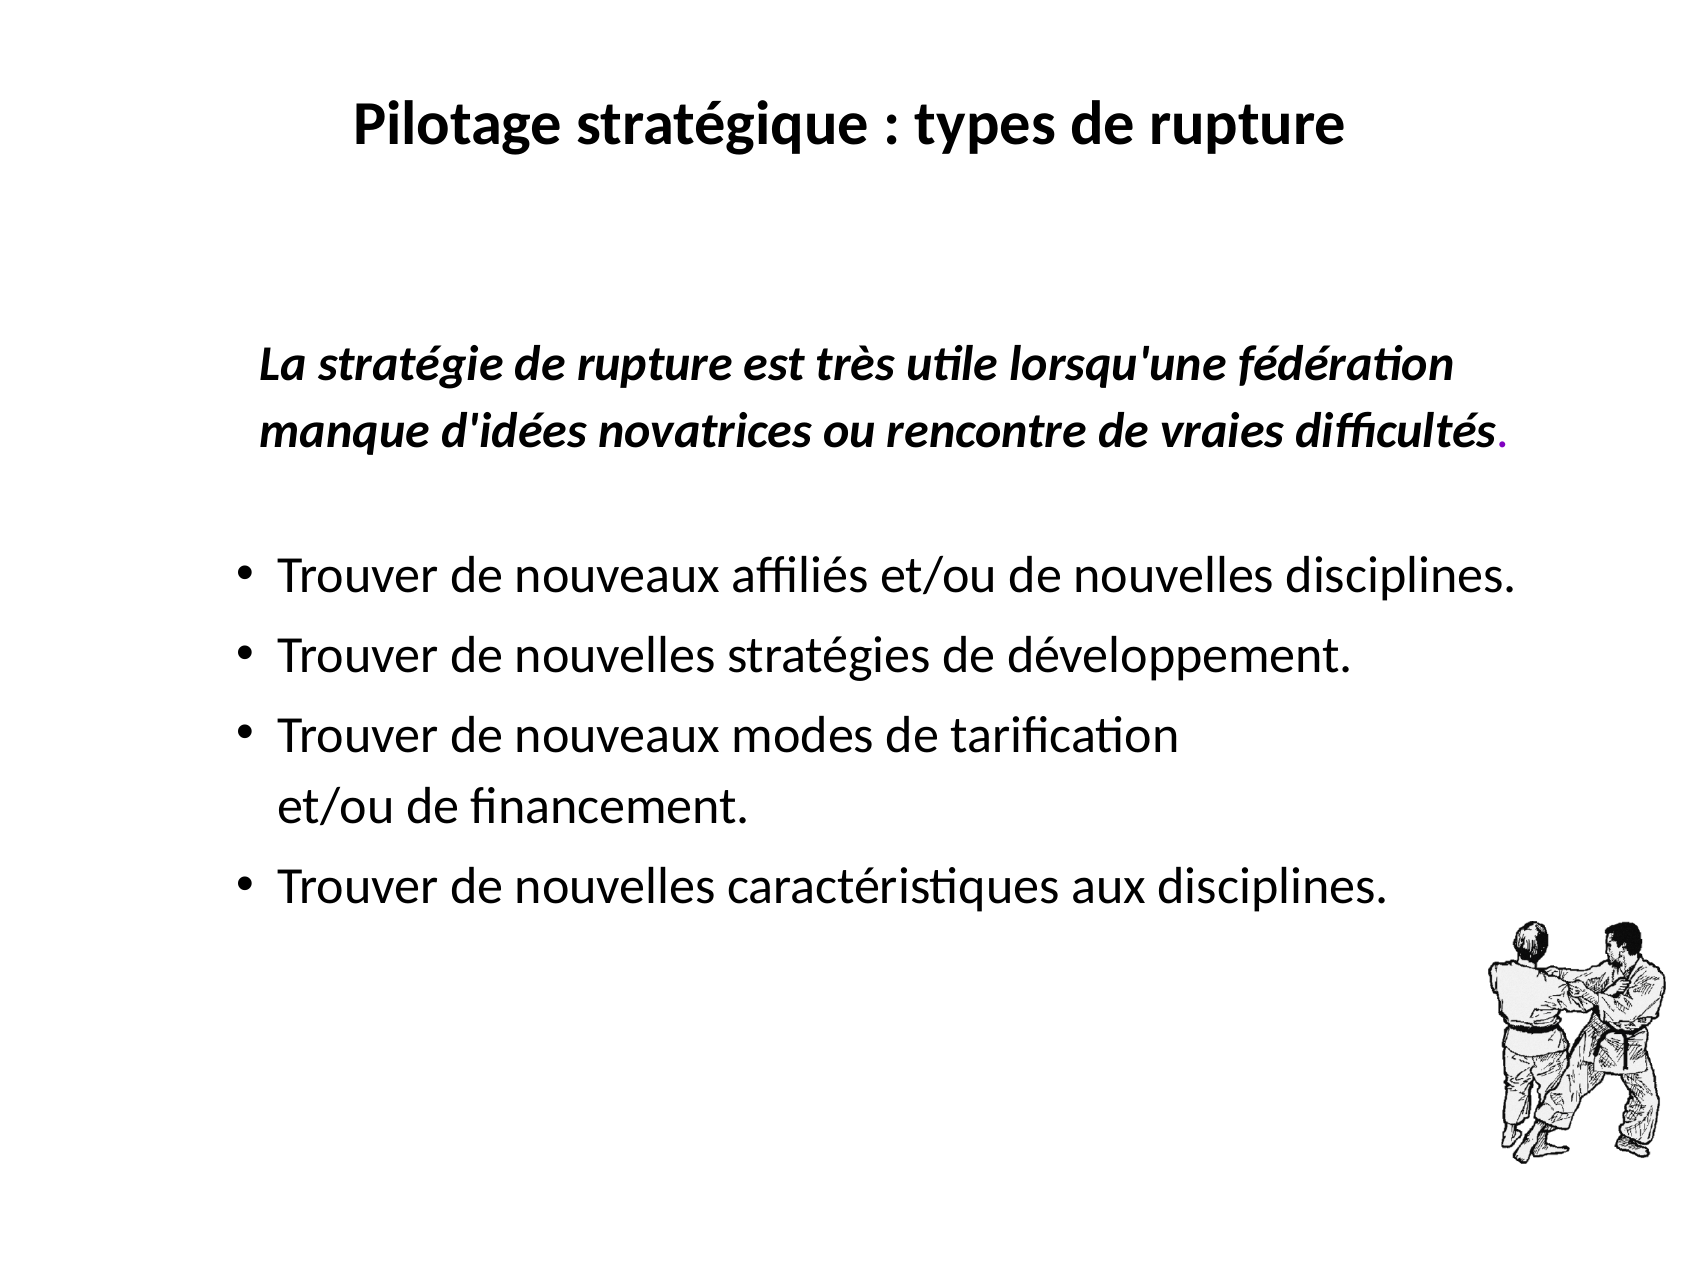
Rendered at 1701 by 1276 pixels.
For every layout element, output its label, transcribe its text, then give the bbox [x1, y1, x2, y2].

text_box Trouver de nouveaux affiliés et/ou de nouvelles disciplines. Trouver de nouvelles stratégies de développement. Trouver de nouveaux modes de tarification et/ou de financement. Trouver de nouvelles caractéristiques aux disciplines. [236, 531, 1467, 912]
picture [1487, 920, 1666, 1165]
text_box La stratégie de rupture est très utile lorsqu'une fédération manque d'idées novatrices ou rencontre de vraies difficultés. [259, 330, 1361, 456]
text_box Pilotage stratégique : types de rupture [0, 82, 1701, 170]
